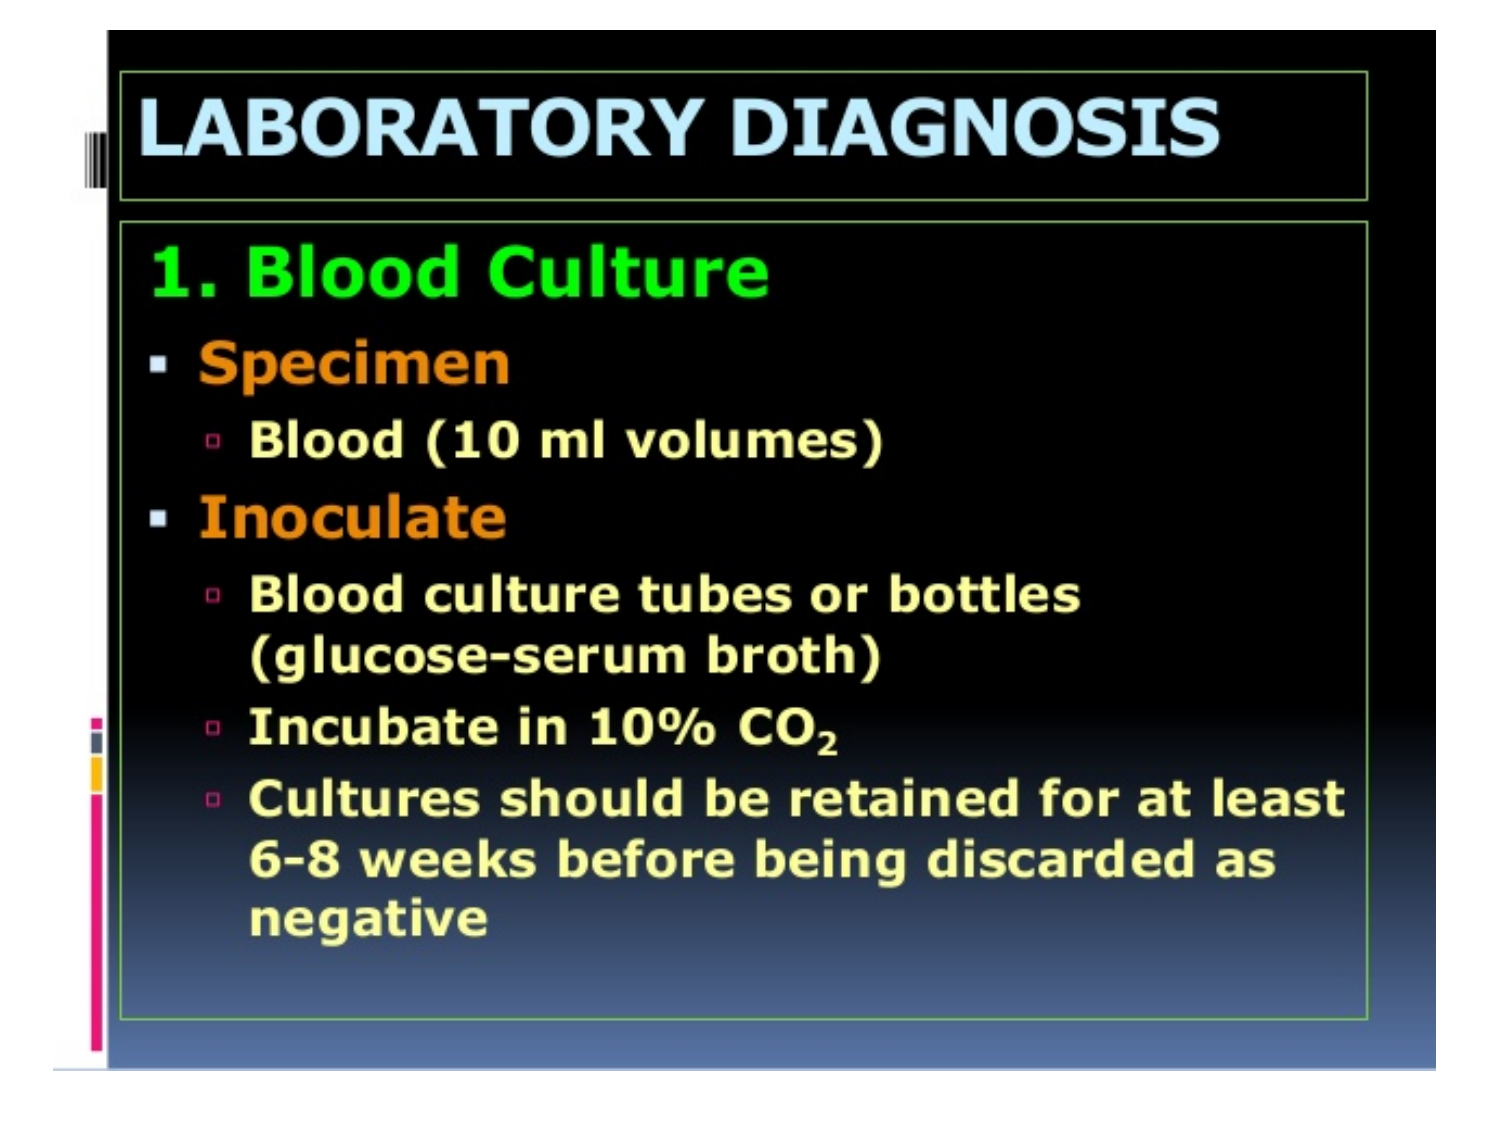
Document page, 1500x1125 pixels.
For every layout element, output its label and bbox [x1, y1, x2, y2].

picture [52, 30, 1436, 1071]
